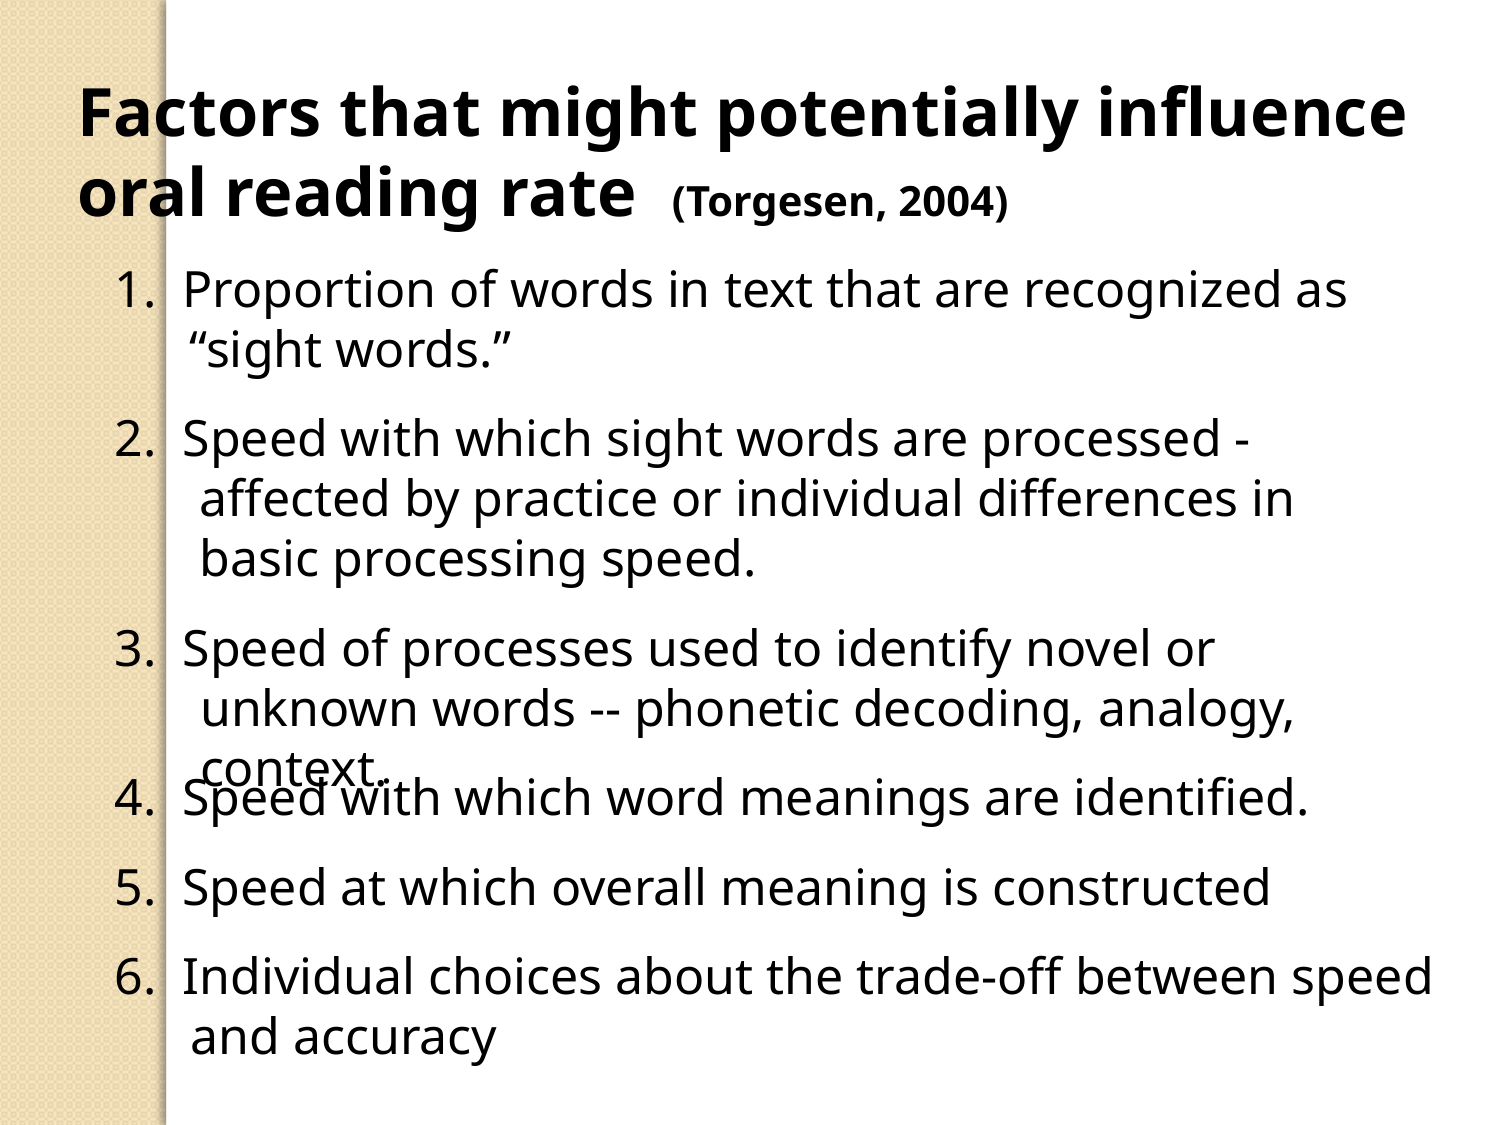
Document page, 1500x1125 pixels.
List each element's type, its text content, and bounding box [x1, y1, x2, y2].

text_box 2. Speed with which sight words are processed - affected by practice or individual differences in basic processing speed. [99, 399, 1388, 595]
text_box 5. Speed at which overall meaning is constructed [99, 847, 1450, 923]
text_box 1. Proportion of words in text that are recognized as “sight words.” [99, 249, 1438, 385]
text_box 3. Speed of processes used to identify novel or unknown words -- phonetic decoding, analogy, context. [99, 608, 1413, 758]
text_box Factors that might potentially influence oral reading rate (Torgesen, 2004) [62, 62, 1425, 238]
text_box 4. Speed with which word meanings are identified. [99, 758, 1438, 833]
text_box 6. Individual choices about the trade-off between speed and accuracy [99, 937, 1500, 1073]
